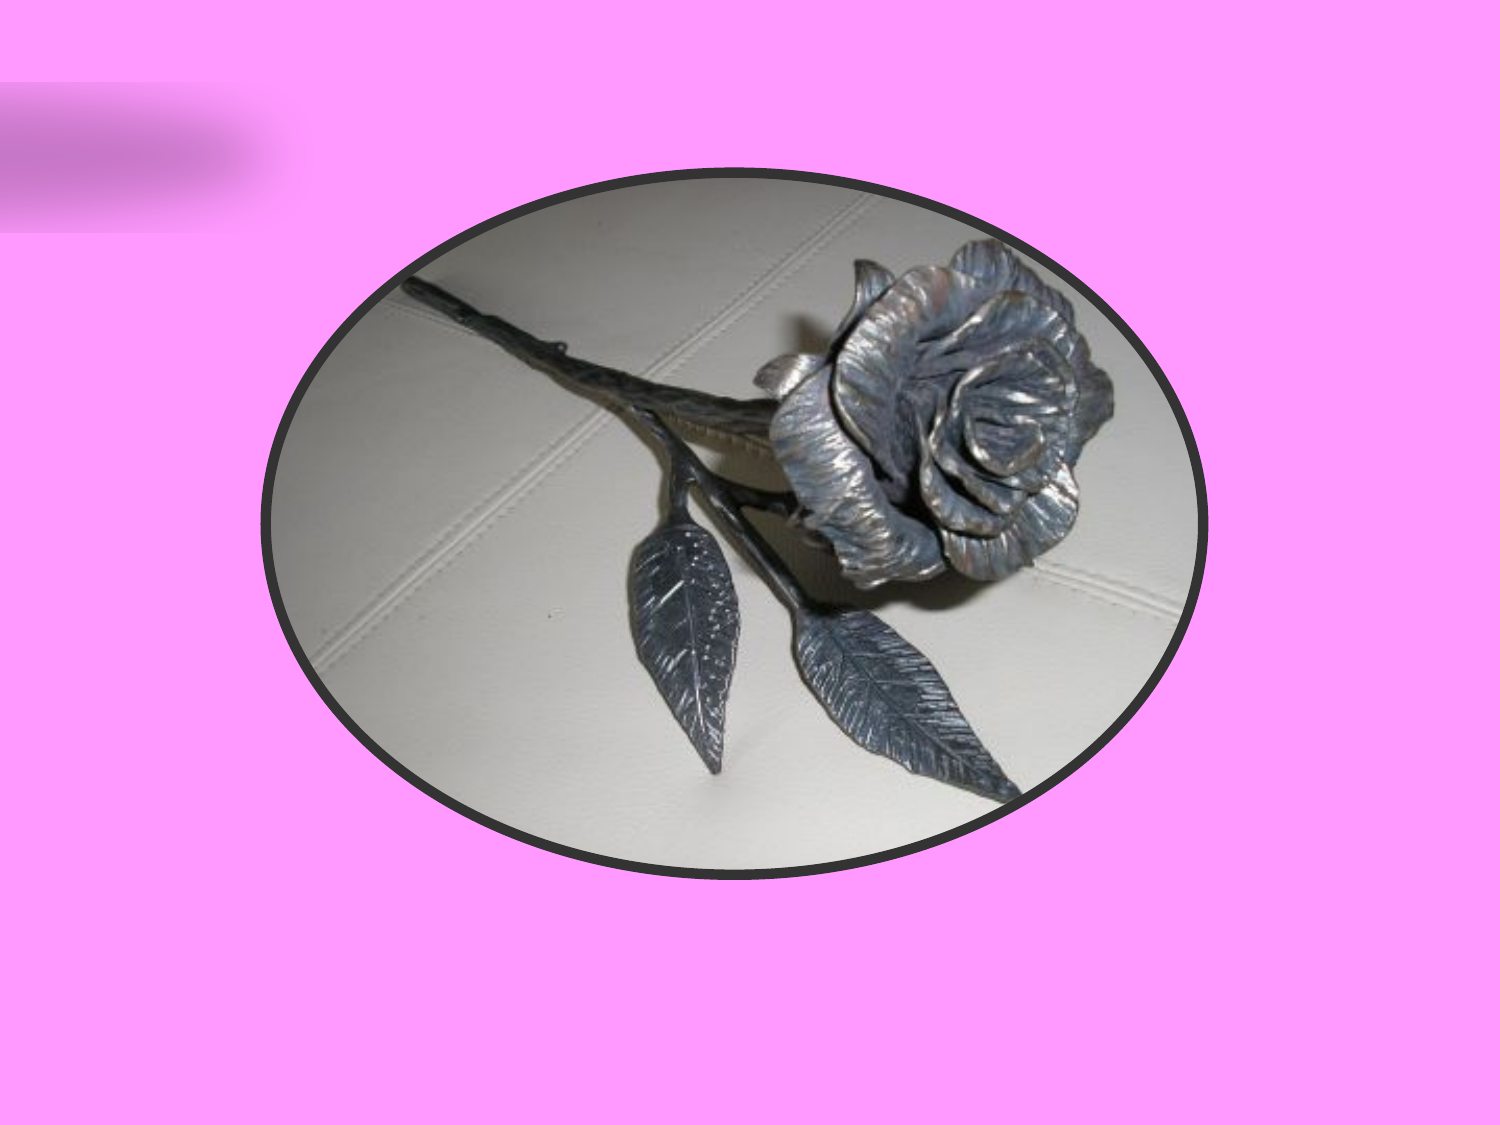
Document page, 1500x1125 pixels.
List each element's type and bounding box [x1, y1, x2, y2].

list [265, 172, 1204, 875]
